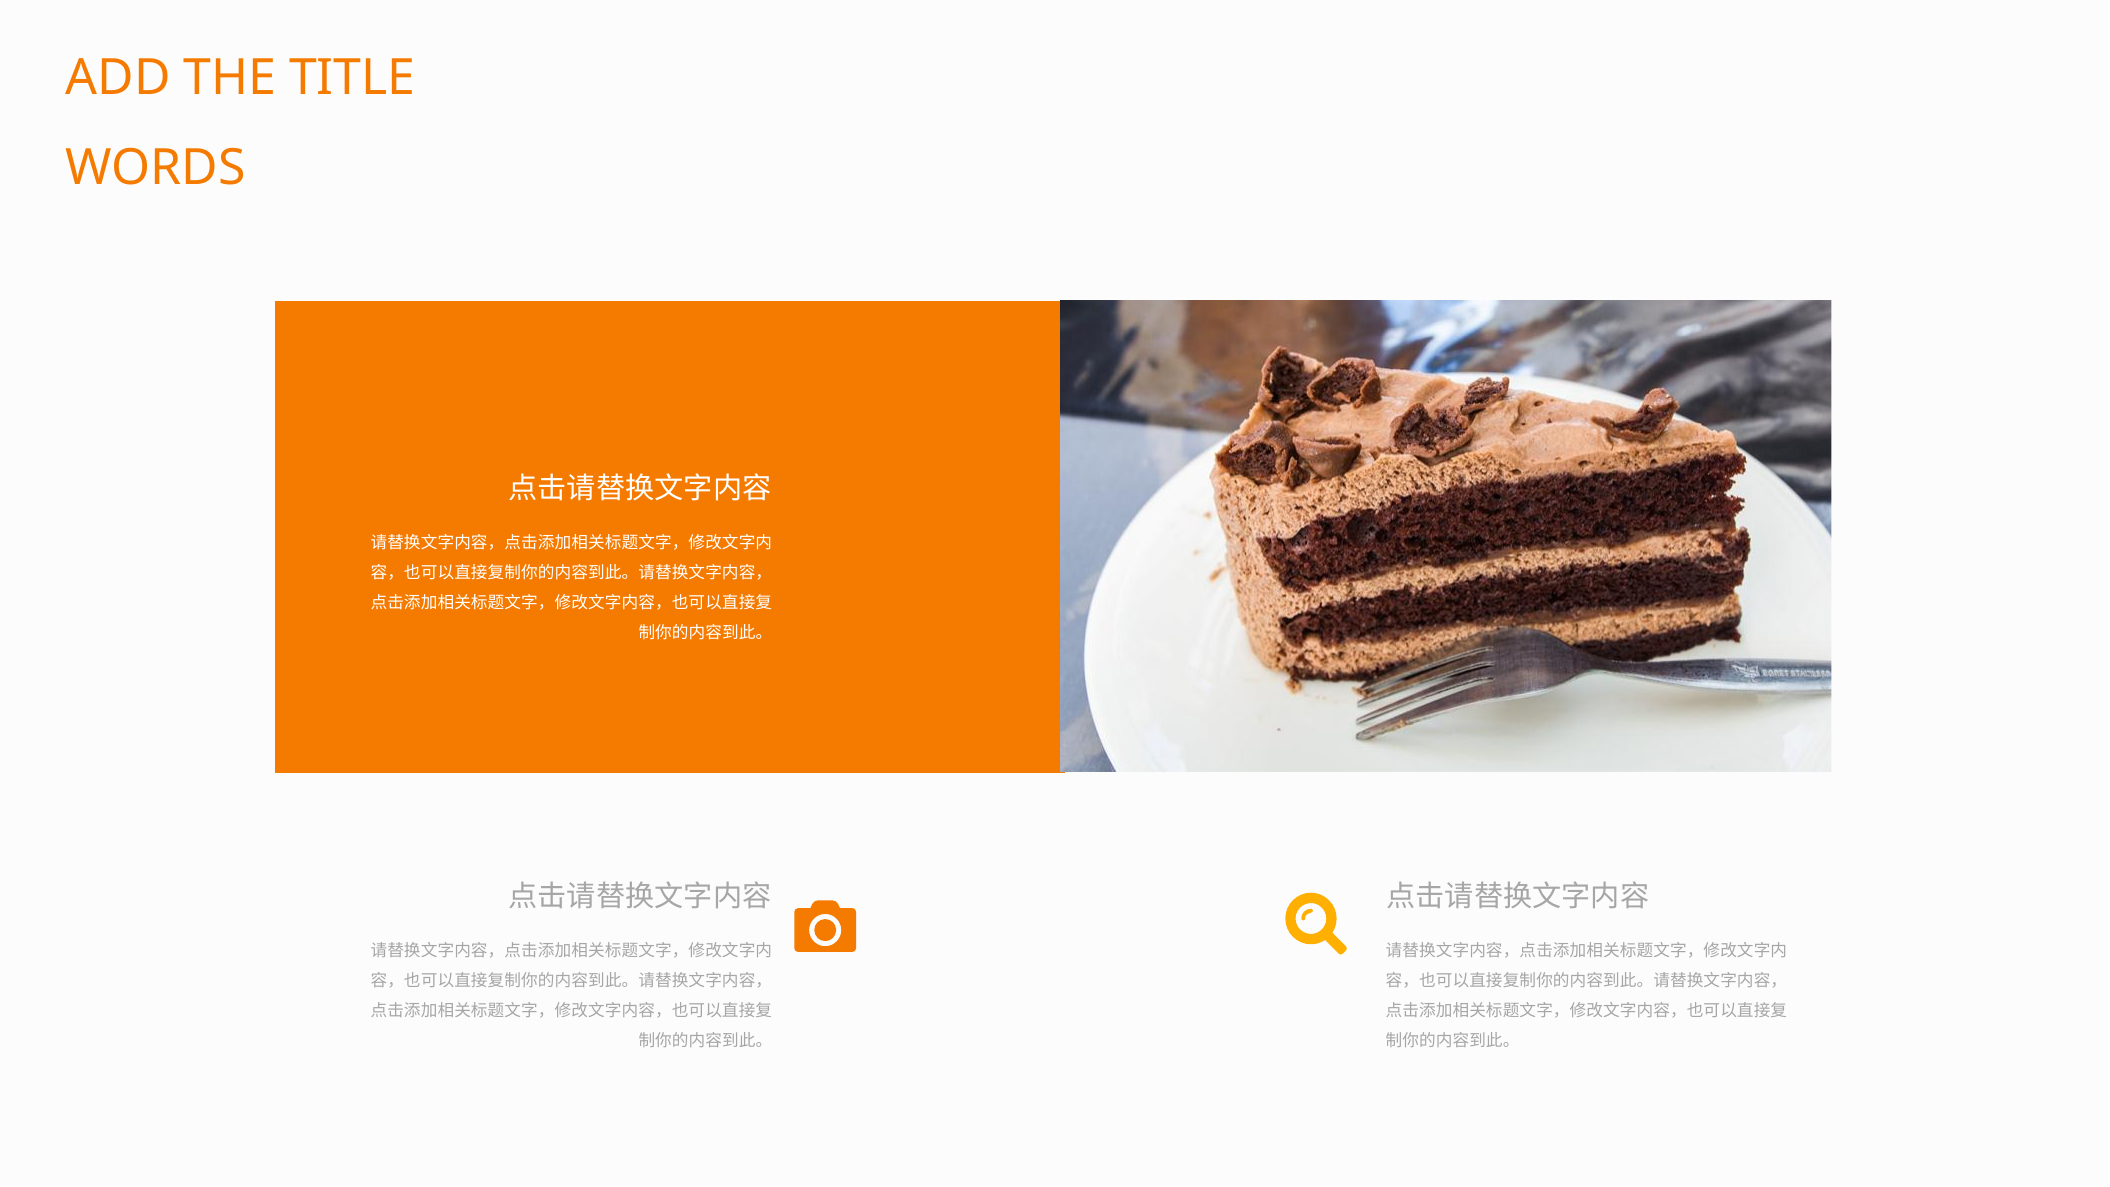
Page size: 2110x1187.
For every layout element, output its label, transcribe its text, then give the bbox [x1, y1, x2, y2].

text_box ADD THE TITLE WORDS [50, 7, 583, 202]
text_box 点击请替换文字内容 [491, 869, 788, 921]
text_box 请替换文字内容，点击添加相关标题文字，修改文字内容，也可以直接复制你的内容到此。请替换文字内容，点击添加相关标题文字，修改文字内容，也可以直接复制你的内容到此。 [344, 514, 789, 651]
text_box [1285, 892, 1347, 955]
text_box [794, 900, 857, 952]
text_box 请替换文字内容，点击添加相关标题文字，修改文字内容，也可以直接复制你的内容到此。请替换文字内容，点击添加相关标题文字，修改文字内容，也可以直接复制你的内容到此。 [344, 921, 789, 1058]
text_box [1060, 300, 1832, 772]
text_box 请替换文字内容，点击添加相关标题文字，修改文字内容，也可以直接复制你的内容到此。请替换文字内容，点击添加相关标题文字，修改文字内容，也可以直接复制你的内容到此。 [1369, 921, 1814, 1058]
text_box [274, 300, 1065, 773]
text_box 点击请替换文字内容 [491, 461, 788, 513]
text_box 点击请替换文字内容 [1370, 869, 1667, 921]
